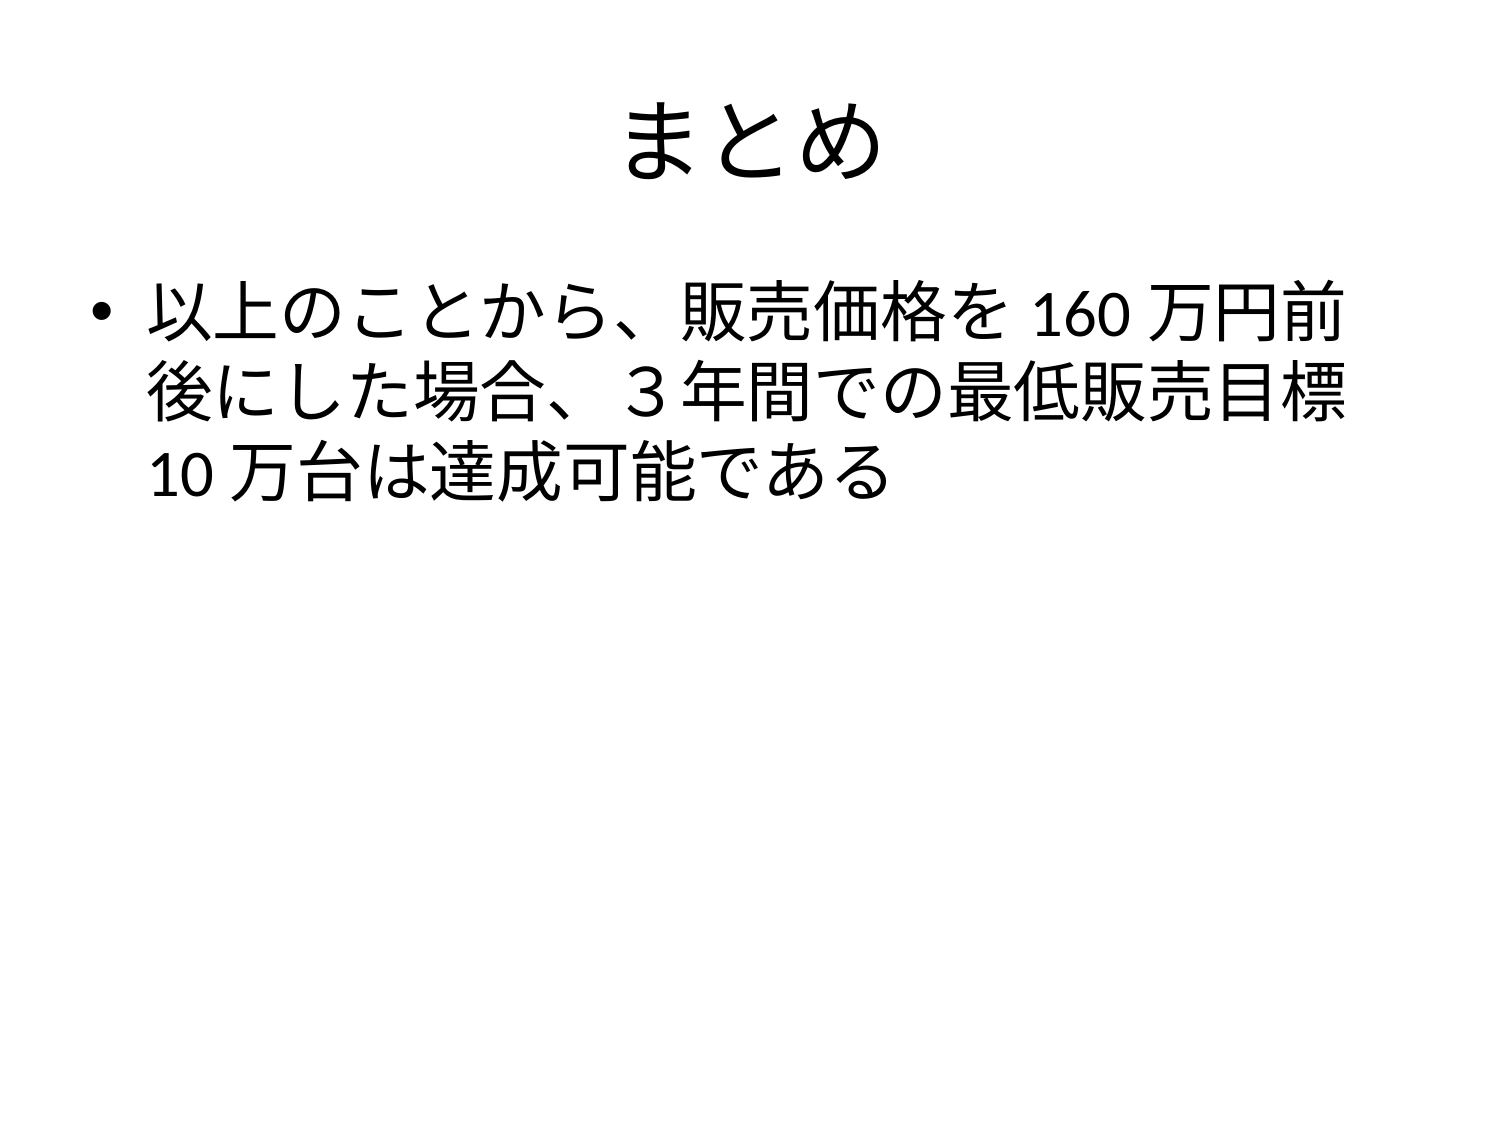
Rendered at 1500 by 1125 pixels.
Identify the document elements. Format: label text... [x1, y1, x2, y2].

list 以上のことから、販売価格を160万円前後にした場合、３年間での最低販売目標10万台は達成可能である [75, 262, 1425, 1005]
title まとめ [75, 45, 1425, 233]
